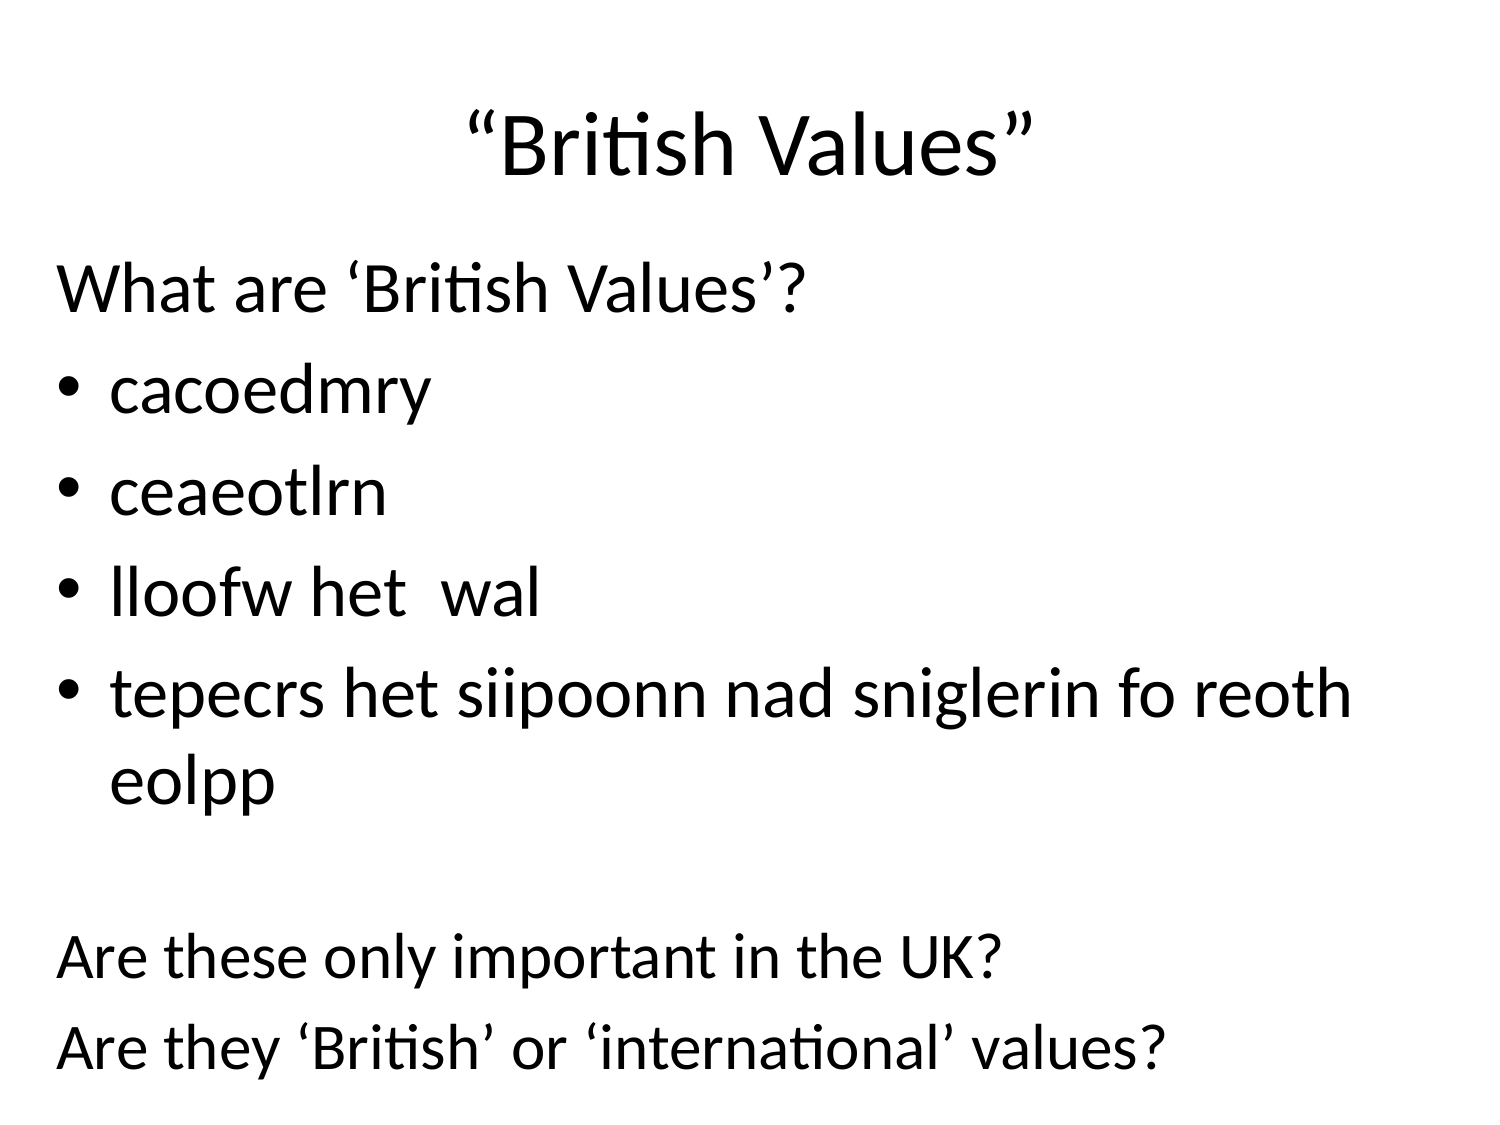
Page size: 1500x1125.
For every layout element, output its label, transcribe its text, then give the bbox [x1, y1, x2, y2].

list What are ‘British Values’? cacoedmry ceaeotlrn lloofw het wal tepecrs het siipoonn nad sniglerin fo reoth eolpp Are these only important in the UK? Are they ‘British’ or ‘international’ values? [41, 232, 1471, 1094]
title “British Values” [75, 45, 1425, 232]
